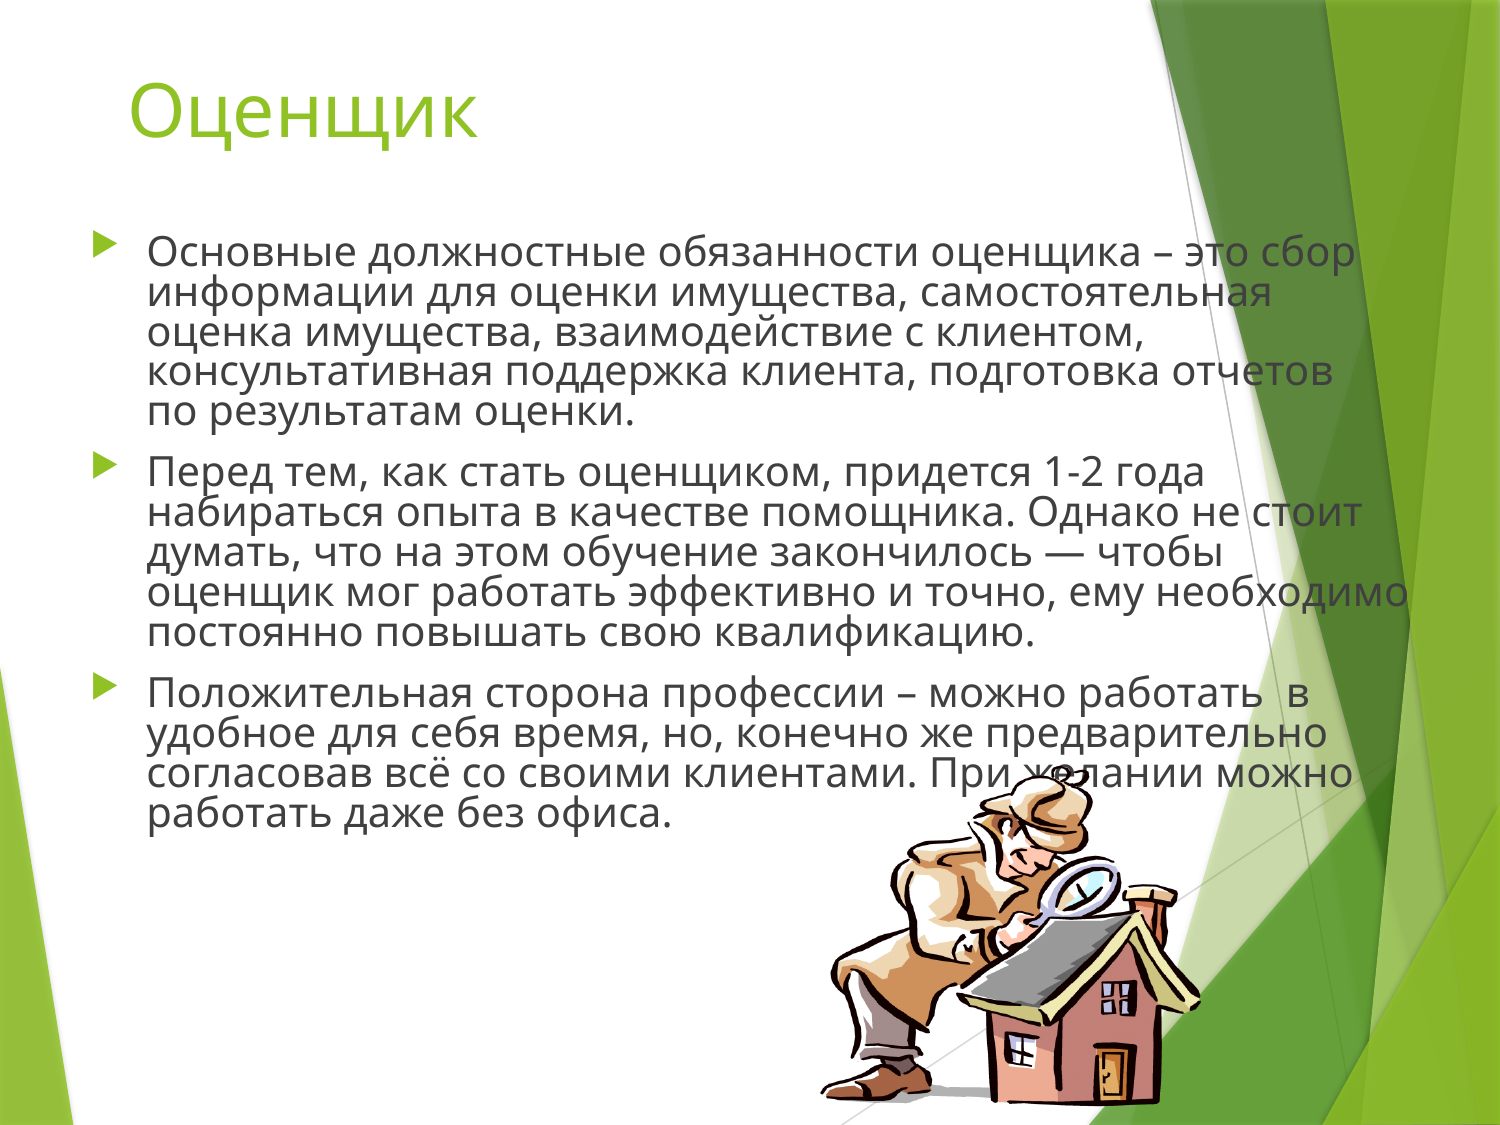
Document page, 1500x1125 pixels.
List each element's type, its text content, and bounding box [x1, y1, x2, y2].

picture [820, 762, 1206, 1109]
list Основные должностные обязанности оценщика – это сбор информации для оценки имущества, самостоятельная оценка имущества, взаимодействие с клиентом, консультативная поддержка клиента, подготовка отчетов по результатам оценки. Перед тем, как стать оценщиком, придется 1-2 года набираться опыта в качестве помощника. Однако не стоит думать, что на этом обучение закончилось — чтобы оценщик мог работать эффективно и точно, ему необходимо постоянно повышать свою квалификацию. Положительная сторона профессии – можно работать в удобное для себя время, но, конечно же предварительно согласовав всё со своими клиентами. При желании можно работать даже без офиса. [75, 155, 1425, 770]
title Оценщик [112, 54, 693, 155]
